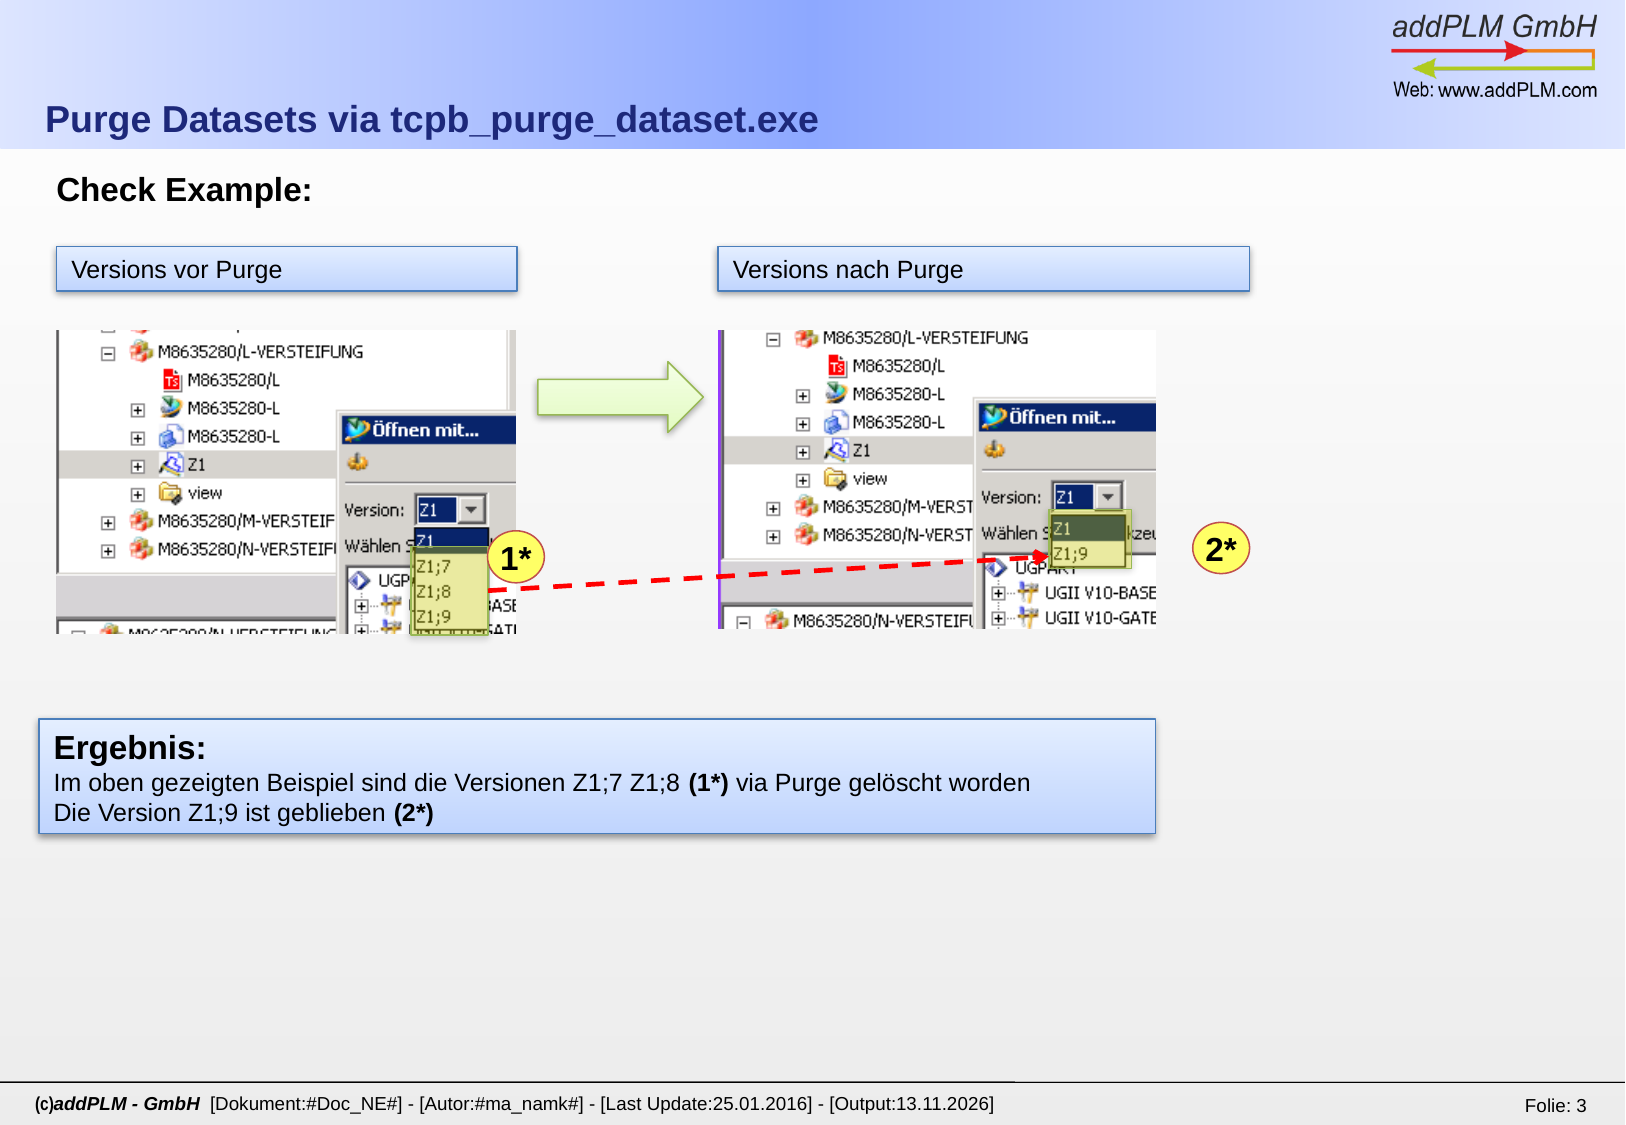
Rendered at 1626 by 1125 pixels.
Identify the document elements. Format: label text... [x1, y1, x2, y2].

picture [1391, 14, 1597, 97]
picture [56, 329, 517, 634]
text_box 2* [1192, 522, 1250, 574]
picture [717, 329, 1156, 629]
text_box Versions nach Purge [717, 246, 1250, 292]
title Purge Datasets via tcpb_purge_dataset.exe [45, 67, 1586, 141]
list Check Example: [41, 160, 1417, 217]
text_box [537, 360, 704, 434]
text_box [487, 556, 1050, 591]
text_box Ergebnis: Im oben gezeigten Beispiel sind die Versionen Z1;7 Z1;8 (1*) via Purge gelöscht worden Die Version Z1;9 ist geblieben (2*) [38, 718, 1156, 834]
text_box 1* [522, 531, 545, 554]
text_box Versions vor Purge [56, 246, 518, 292]
